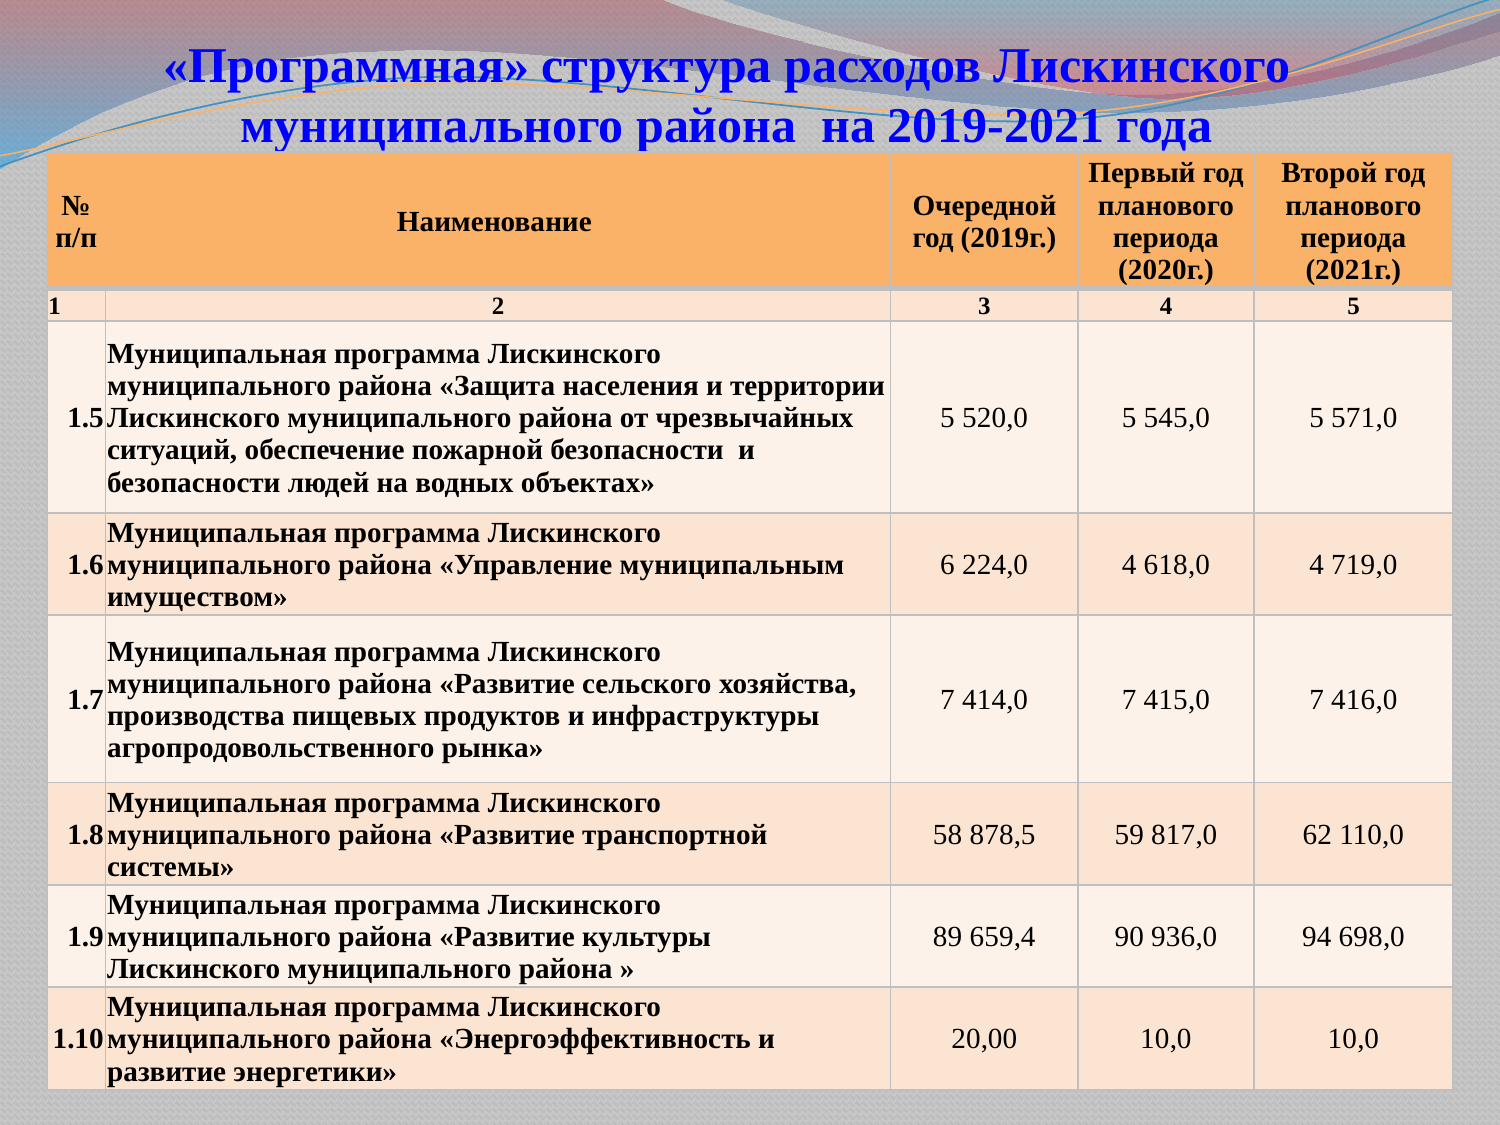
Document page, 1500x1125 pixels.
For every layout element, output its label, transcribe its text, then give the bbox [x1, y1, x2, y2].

table_header № п/п [48, 153, 105, 286]
table_cell 4 719,0 [1255, 514, 1452, 614]
table_header Наименование [106, 153, 890, 286]
table_header Первый год планового периода (2020г.) [1079, 153, 1253, 286]
table_cell 89 659,4 [891, 886, 1077, 986]
table_cell 6 224,0 [891, 514, 1077, 614]
table_cell 1.5 [48, 322, 105, 512]
table_cell Муниципальная программа Лискинского муниципального района «Развитие сельского хозяйства, производства пищевых продуктов и инфраструктуры агропродовольственного рынка» [106, 616, 890, 782]
table_cell 2 [106, 291, 890, 320]
table_cell 90 936,0 [1079, 886, 1253, 986]
table_cell 1.8 [48, 783, 105, 884]
table_cell 1.6 [48, 514, 105, 614]
table_cell 20,00 [891, 988, 1077, 1089]
table_cell 1.7 [48, 616, 105, 782]
table_cell Муниципальная программа Лискинского муниципального района «Развитие транспортной системы» [106, 783, 890, 884]
table_cell 5 571,0 [1255, 322, 1452, 512]
table_cell 1 [48, 291, 105, 320]
table_cell 5 520,0 [891, 322, 1077, 512]
table_header Второй год планового периода (2021г.) [1255, 153, 1452, 286]
table_cell 7 415,0 [1079, 616, 1253, 782]
table_cell 10,0 [1255, 988, 1452, 1089]
table_cell 7 414,0 [891, 616, 1077, 782]
table_cell 59 817,0 [1079, 783, 1253, 884]
table_cell 7 416,0 [1255, 616, 1452, 782]
table_cell 62 110,0 [1255, 783, 1452, 884]
table_header Очередной год (2019г.) [891, 153, 1077, 286]
table_cell 5 545,0 [1079, 322, 1253, 512]
table_cell 94 698,0 [1255, 886, 1452, 986]
table_cell 1.9 [48, 886, 105, 986]
table_cell Муниципальная программа Лискинского муниципального района «Защита населения и территории Лискинского муниципального района от чрезвычайных ситуаций, обеспечение пожарной безопасности и безопасности людей на водных объектах» [106, 322, 890, 512]
table_cell 4 [1079, 291, 1253, 320]
table_cell Муниципальная программа Лискинского муниципального района «Управление муниципальным имуществом» [106, 514, 890, 614]
table_cell 4 618,0 [1079, 514, 1253, 614]
table_cell 1.10 [48, 988, 105, 1089]
table_cell 10,0 [1079, 988, 1253, 1089]
table_cell 3 [891, 291, 1077, 320]
table_cell 58 878,5 [891, 783, 1077, 884]
table_cell 5 [1255, 291, 1452, 320]
title «Программная» структура расходов Лискинского муниципального района на 2019-2021 года [35, 35, 1418, 153]
table_cell Муниципальная программа Лискинского муниципального района «Энергоэффективность и развитие энергетики» [106, 988, 890, 1089]
table_cell Муниципальная программа Лискинского муниципального района «Развитие культуры Лискинского муниципального района » [106, 886, 890, 986]
